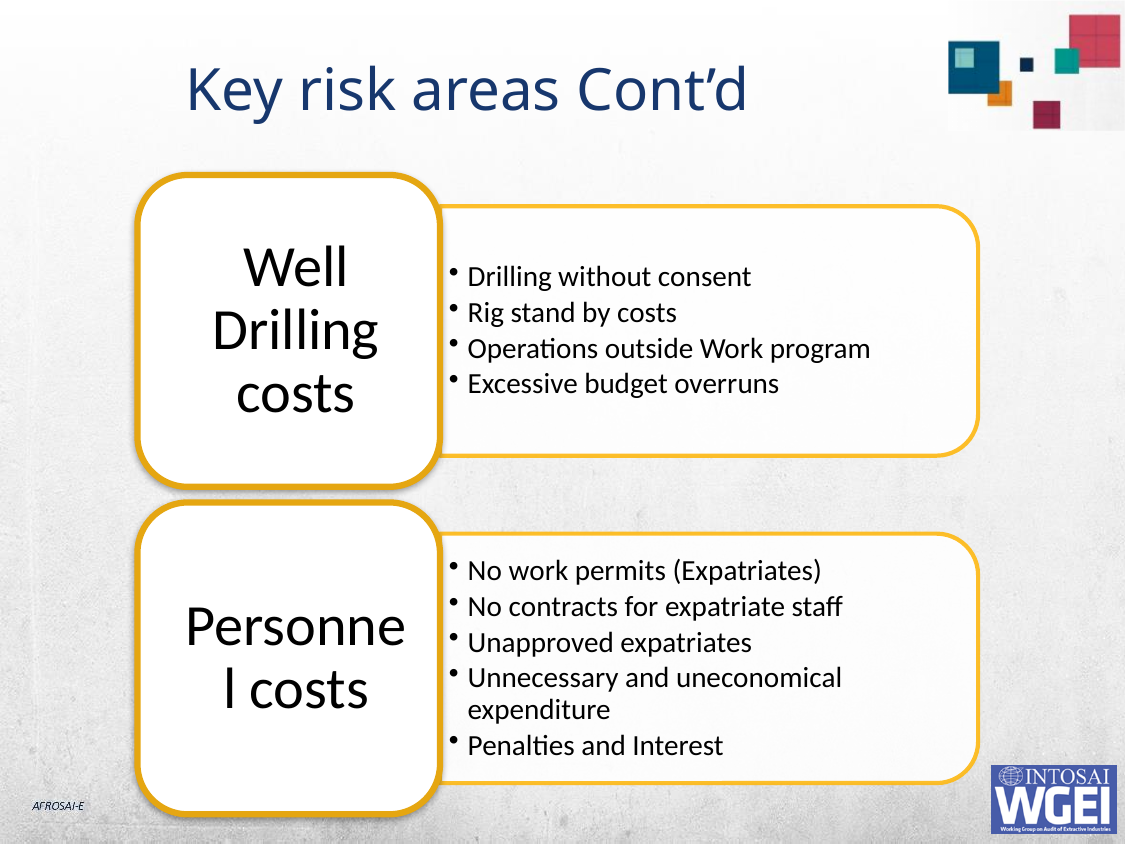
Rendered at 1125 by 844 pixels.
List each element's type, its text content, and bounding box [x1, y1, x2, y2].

picture [949, 1, 1124, 130]
picture [955, 48, 974, 67]
title Key risk areas Cont’d [56, 33, 879, 153]
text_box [137, 174, 979, 815]
picture [0, 0, 1125, 844]
